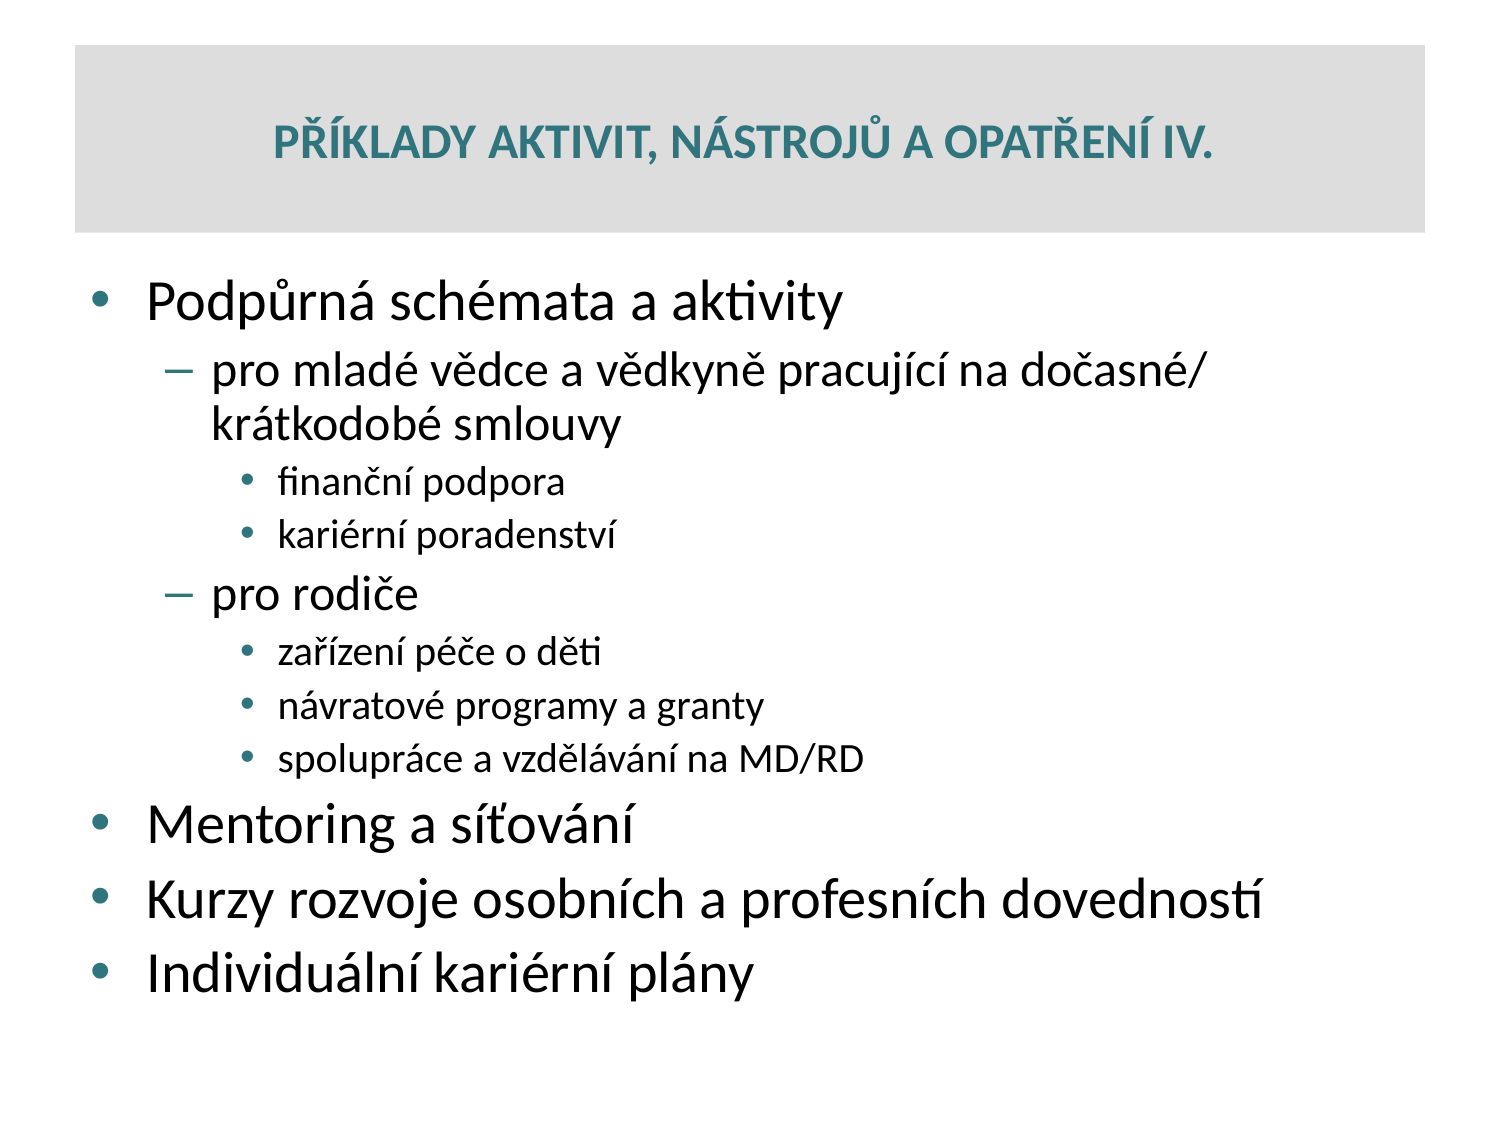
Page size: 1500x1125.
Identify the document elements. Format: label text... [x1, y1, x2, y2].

title PŘÍKLADY AKTIVIT, NÁSTROJŮ A OPATŘENÍ IV. [74, 44, 1426, 233]
list Podpůrná schémata a aktivity pro mladé vědce a vědkyně pracující na dočasné/ krátkodobé smlouvy finanční podpora kariérní poradenství pro rodiče zařízení péče o děti návratové programy a granty spolupráce a vzdělávání na MD/RD Mentoring a síťování Kurzy rozvoje osobních a profesních dovedností Individuální kariérní plány [74, 262, 1426, 1006]
